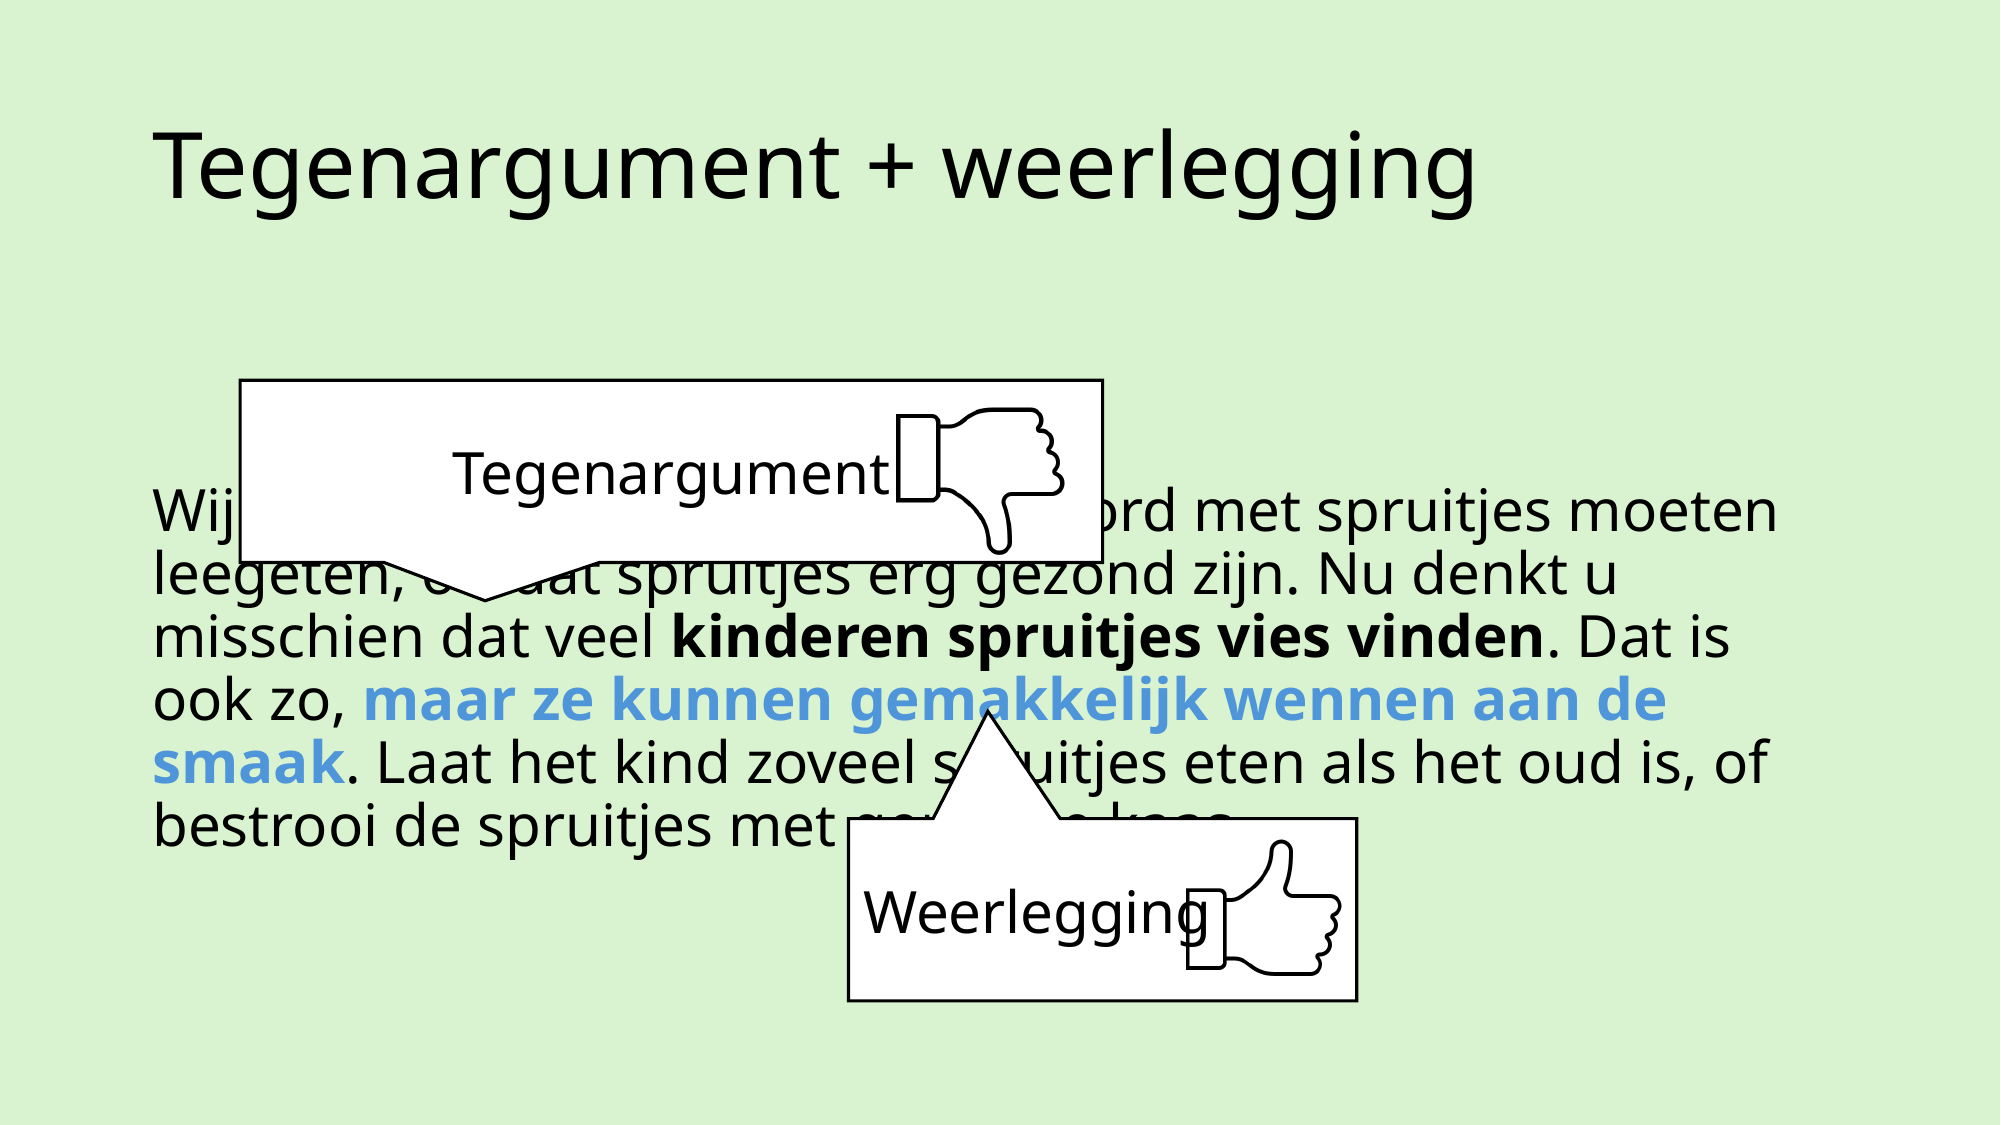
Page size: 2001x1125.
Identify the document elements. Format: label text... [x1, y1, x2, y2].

picture [878, 379, 1081, 583]
list Wij vinden dat alle kinderen hun bord met spruitjes moeten leegeten, omdat spruitjes erg gezond zijn. Nu denkt u misschien dat veel kinderen spruitjes vies vinden. Dat is ook zo, maar ze kunnen gemakkelijk wennen aan de smaak. Laat het kind zoveel spruitjes eten als het oud is, of bestrooi de spruitjes met geraspte kaas. [137, 299, 1863, 1014]
text_box Tegenargument [238, 378, 1105, 603]
picture [1169, 813, 1358, 1002]
title Tegenargument + weerlegging [137, 59, 1863, 278]
text_box Weerlegging [846, 708, 1359, 1003]
